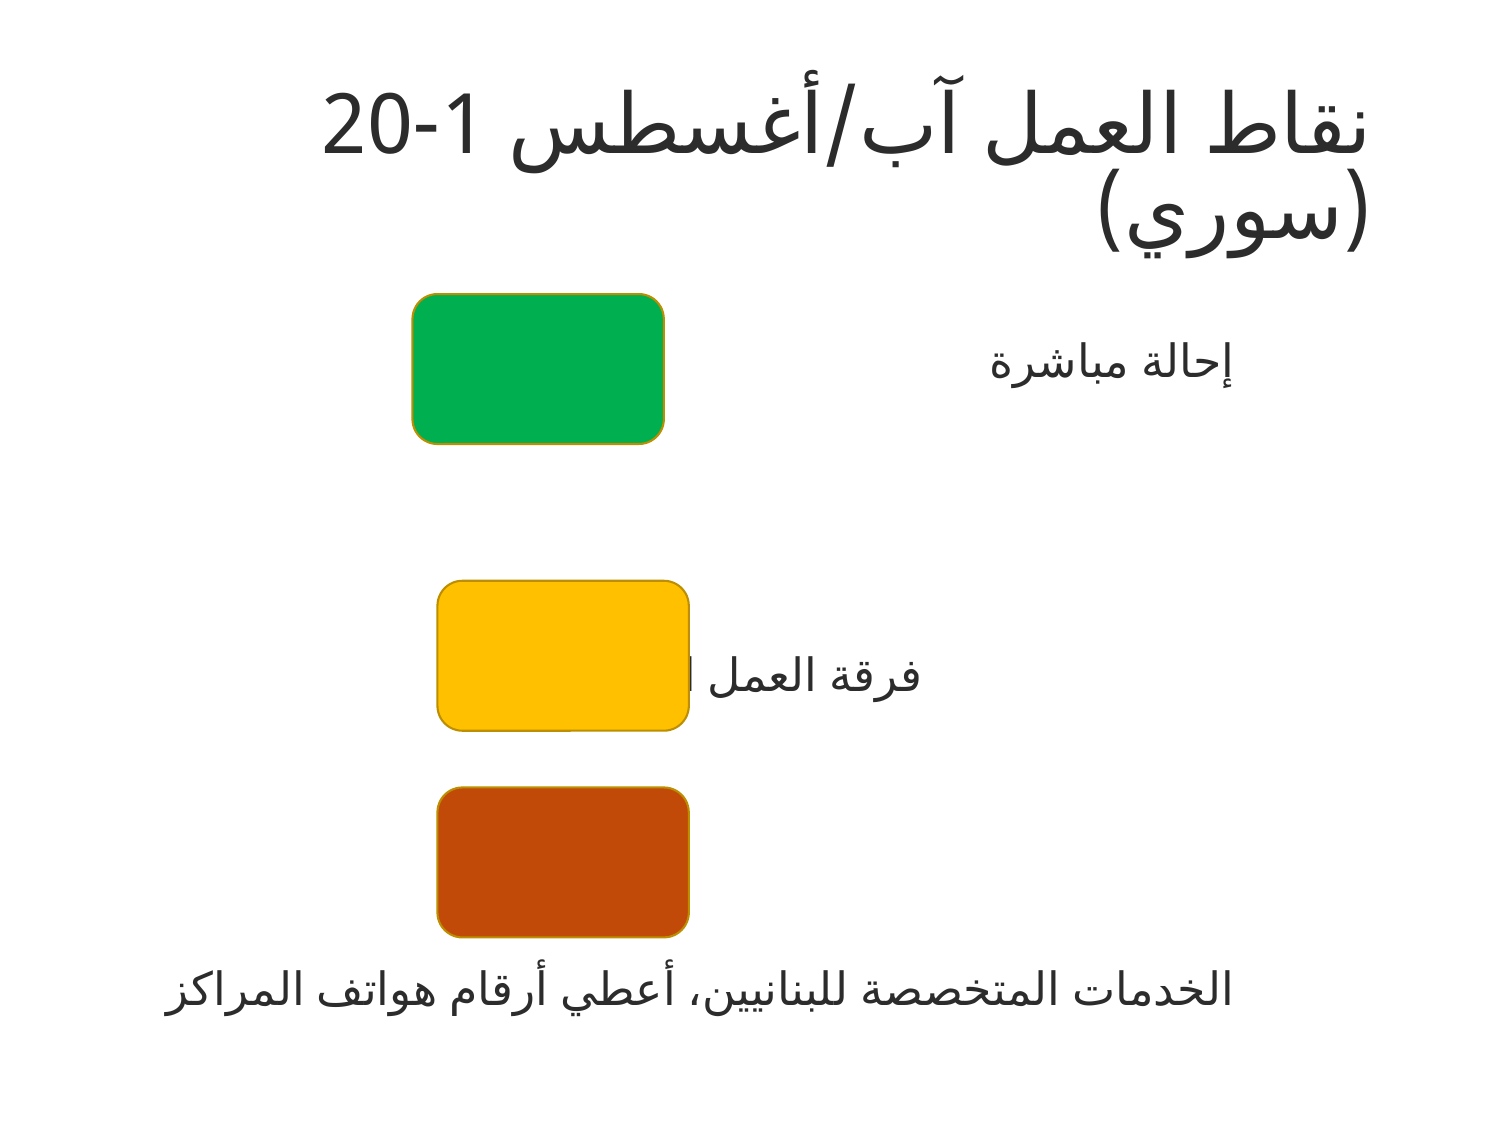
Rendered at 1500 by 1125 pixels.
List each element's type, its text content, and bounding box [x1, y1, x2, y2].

text_box [436, 579, 690, 732]
title نقاط العمل آب/أغسطس 1-20 (سوري) [112, 46, 1388, 295]
text_box [411, 293, 665, 446]
text_box [436, 786, 690, 939]
list إحالة مباشرة فرقة العمل الإقليمية الخدمات المتخصصة للبنانيين، أعطي أرقام هواتف المراكز [112, 329, 1250, 1063]
